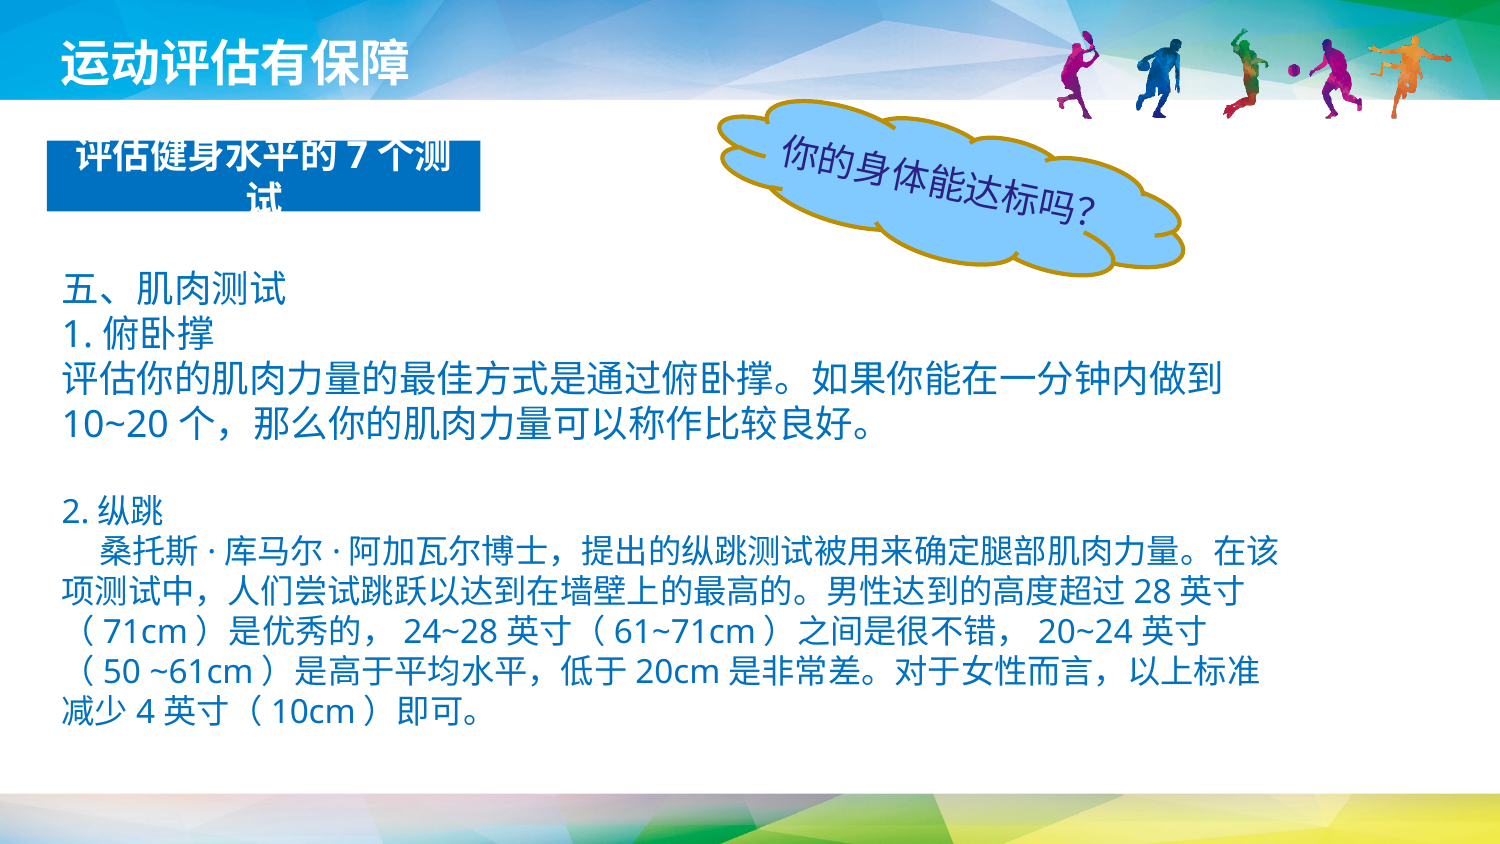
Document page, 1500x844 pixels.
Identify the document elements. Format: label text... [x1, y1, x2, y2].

text_box 你的身体能达标吗？ [761, 116, 1304, 257]
text_box [717, 98, 1155, 257]
picture [317, 0, 1500, 119]
picture [0, 794, 1500, 844]
text_box 运动评估有保障 [45, 24, 426, 99]
text_box 五、肌肉测试 1.俯卧撑 评估你的肌肉力量的最佳方式是通过俯卧撑。如果你能在一分钟内做到10~20个，那么你的肌肉力量可以称作比较良好。 2.纵跳 桑托斯·库马尔·阿加瓦尔博士，提出的纵跳测试被用来确定腿部肌肉力量。在该项测试中，人们尝试跳跃以达到在墙壁上的最高的。男性达到的高度超过28英寸（71cm）是优秀的，24~28英寸（61~71cm）之间是很不错，20~24英寸（50 ~61cm）是高于平均水平，低于20cm是非常差。对于女性而言，以上标准减少4英寸（10cm）即可。 [46, 257, 1301, 777]
text_box 评估健身水平的7个测试 [45, 139, 482, 213]
